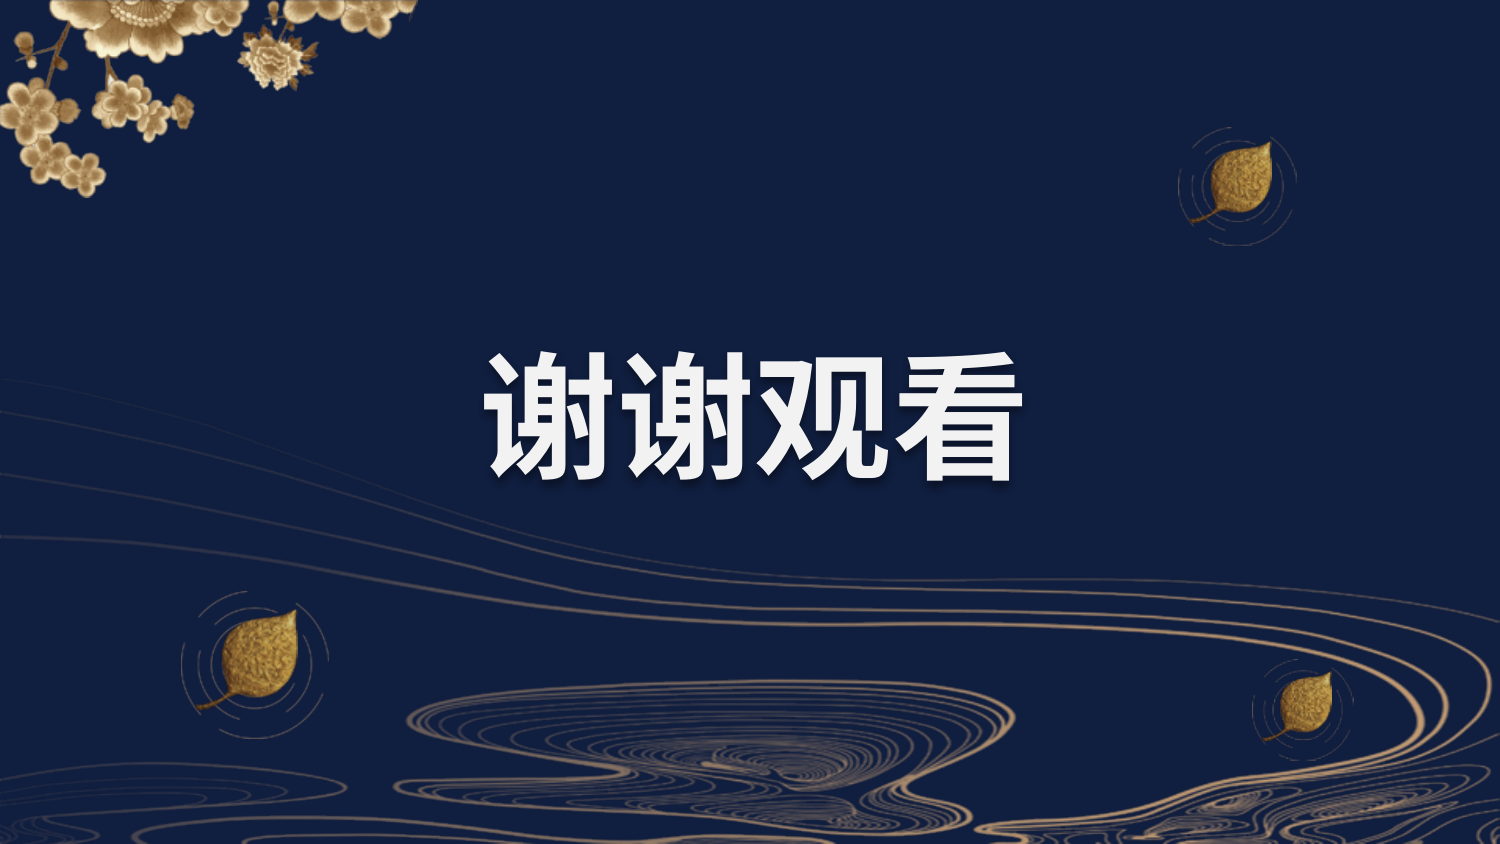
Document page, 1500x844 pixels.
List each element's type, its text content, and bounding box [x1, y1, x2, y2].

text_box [181, 591, 329, 739]
text_box 谢谢观看 [468, 325, 1042, 371]
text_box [1252, 659, 1354, 761]
picture [0, 371, 1500, 844]
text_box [1177, 127, 1297, 246]
picture [0, 0, 418, 198]
